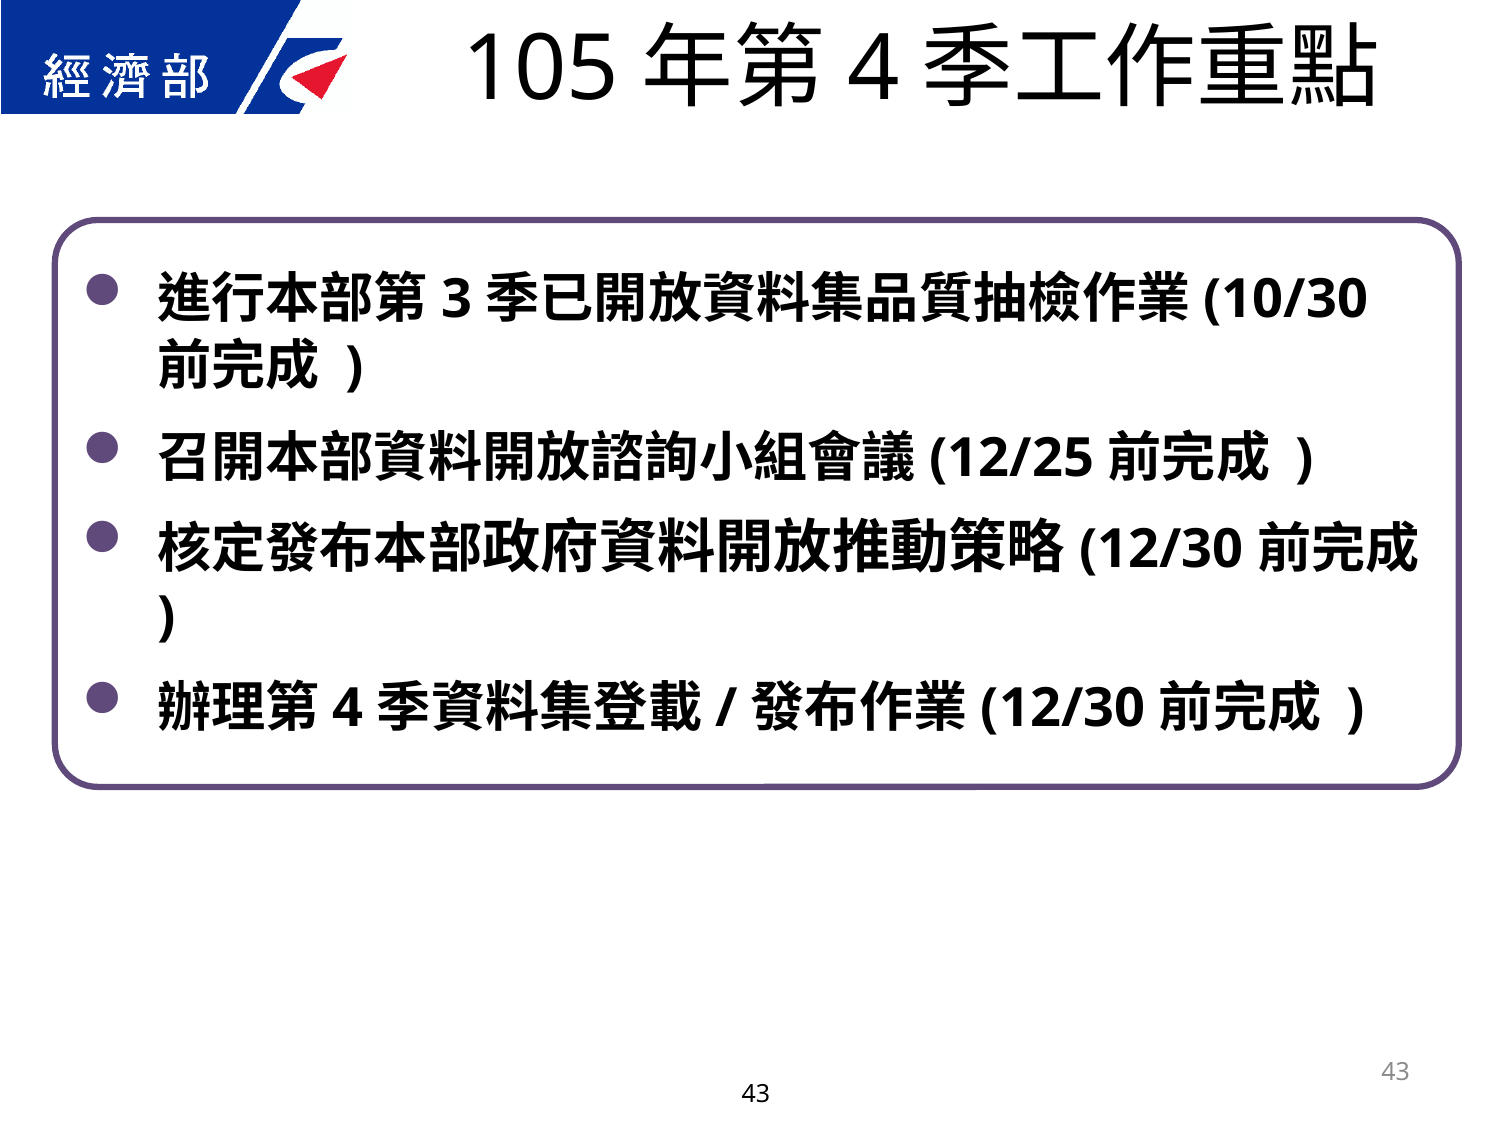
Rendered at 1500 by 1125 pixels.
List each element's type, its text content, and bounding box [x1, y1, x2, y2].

text_box 105年第4季工作重點 [342, 0, 1500, 125]
picture [0, 0, 342, 114]
slide_number 43 [1074, 1042, 1425, 1103]
text_box 進行本部第3季已開放資料集品質抽檢作業(10/30前完成 ) 召開本部資料開放諮詢小組會議(12/25前完成 ) 核定發布本部政府資料開放推動策略(12/30前完成 ) 辦理第4季資料集登載/發布作業(12/30前完成 ) [54, 219, 1459, 787]
text_box 43 [580, 1065, 931, 1125]
